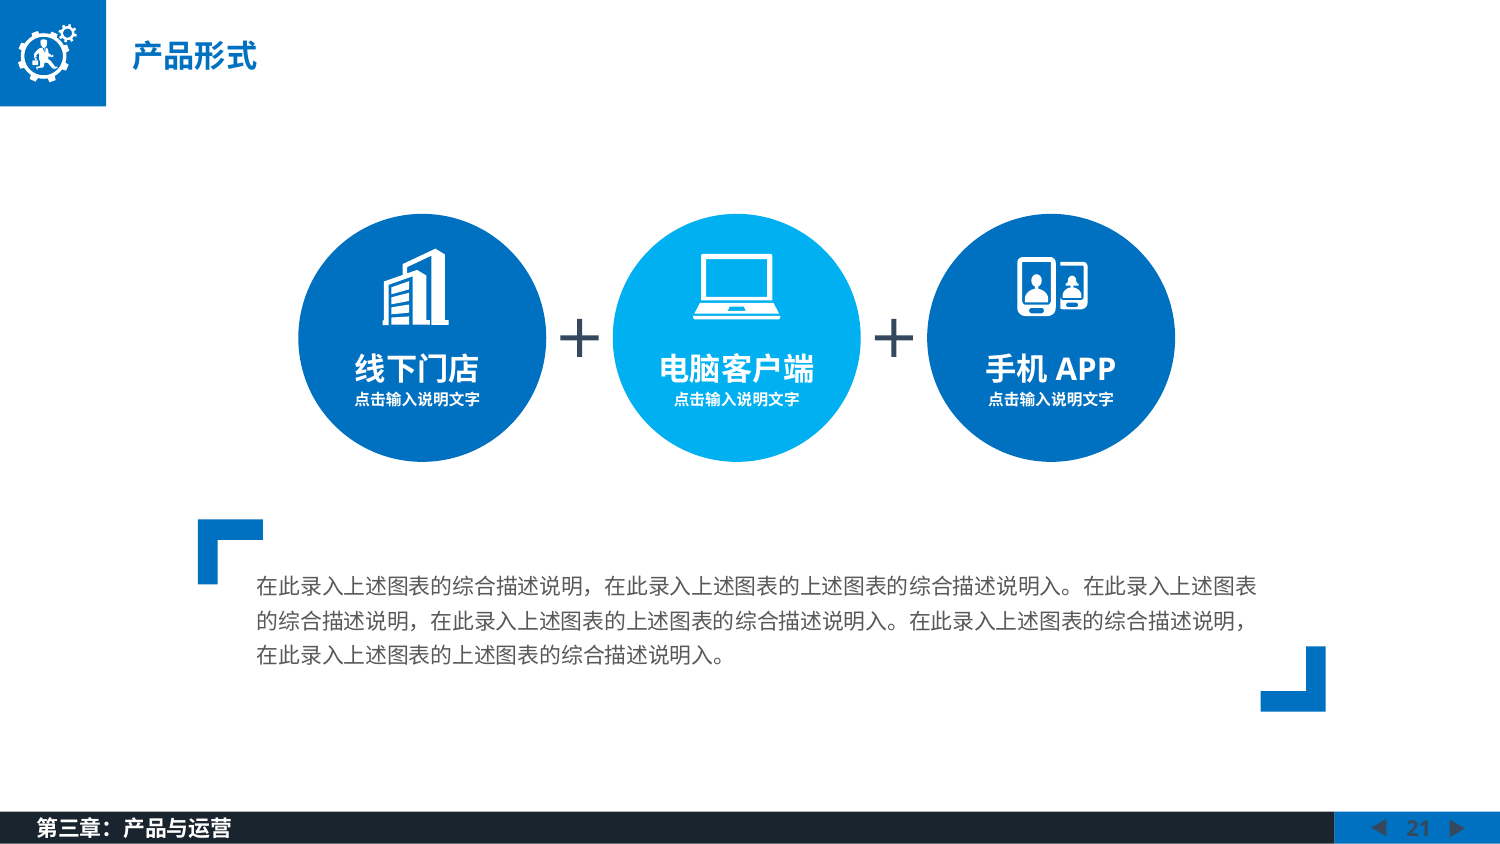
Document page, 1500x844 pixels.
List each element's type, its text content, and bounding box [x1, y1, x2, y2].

text_box [693, 315, 781, 320]
text_box [1017, 257, 1056, 317]
text_box 点击输入说明文字 [664, 389, 809, 409]
text_box [296, 211, 549, 464]
text_box 手机APP [979, 349, 1123, 387]
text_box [874, 318, 914, 358]
text_box [610, 211, 863, 464]
text_box 点击输入说明文字 [353, 389, 482, 409]
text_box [560, 318, 599, 358]
text_box 线下门店 [353, 349, 482, 387]
text_box [701, 253, 773, 301]
text_box [1060, 261, 1088, 310]
text_box [1260, 646, 1326, 712]
text_box [197, 519, 263, 585]
text_box [0, 809, 6, 844]
text_box [108, 0, 1500, 108]
text_box 21 [1334, 809, 1500, 844]
text_box 产品形式 [121, 44, 644, 103]
text_box 在此录入上述图表的综合描述说明，在此录入上述图表的上述图表的综合描述说明入。在此录入上述图表的综合描述说明，在此录入上述图表的上述图表的综合描述说明入。在此录入上述图表的综合描述说明，在此录入上述图表的上述图表的综合描述说明入。 [242, 557, 1294, 675]
text_box [263, 809, 1332, 844]
text_box [18, 24, 77, 83]
text_box [0, 0, 108, 108]
text_box 点击输入说明文字 [979, 389, 1123, 409]
text_box 电脑客户端 [654, 349, 819, 387]
text_box [925, 211, 1178, 464]
text_box [694, 302, 779, 314]
text_box [382, 248, 449, 326]
text_box 第三章：产品与运营 [6, 809, 263, 844]
